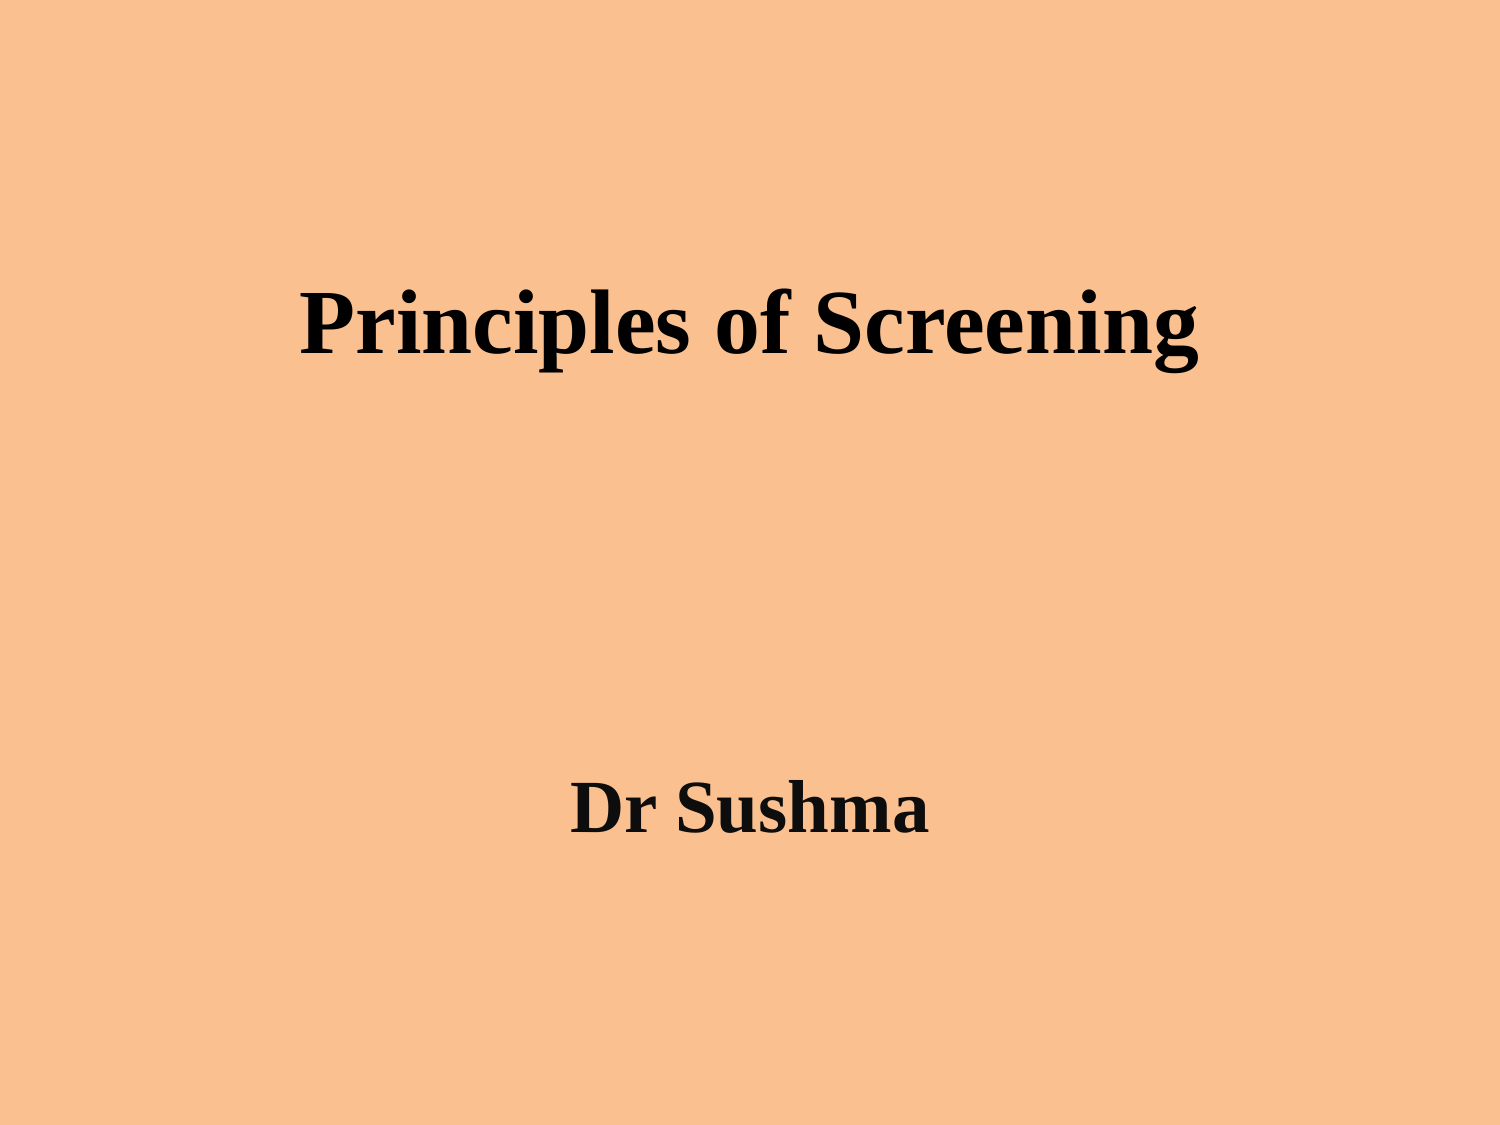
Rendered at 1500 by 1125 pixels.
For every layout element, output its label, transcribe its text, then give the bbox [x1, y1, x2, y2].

subtitle Dr Sushma [225, 750, 1275, 875]
title Principles of Screening [112, 196, 1388, 438]
